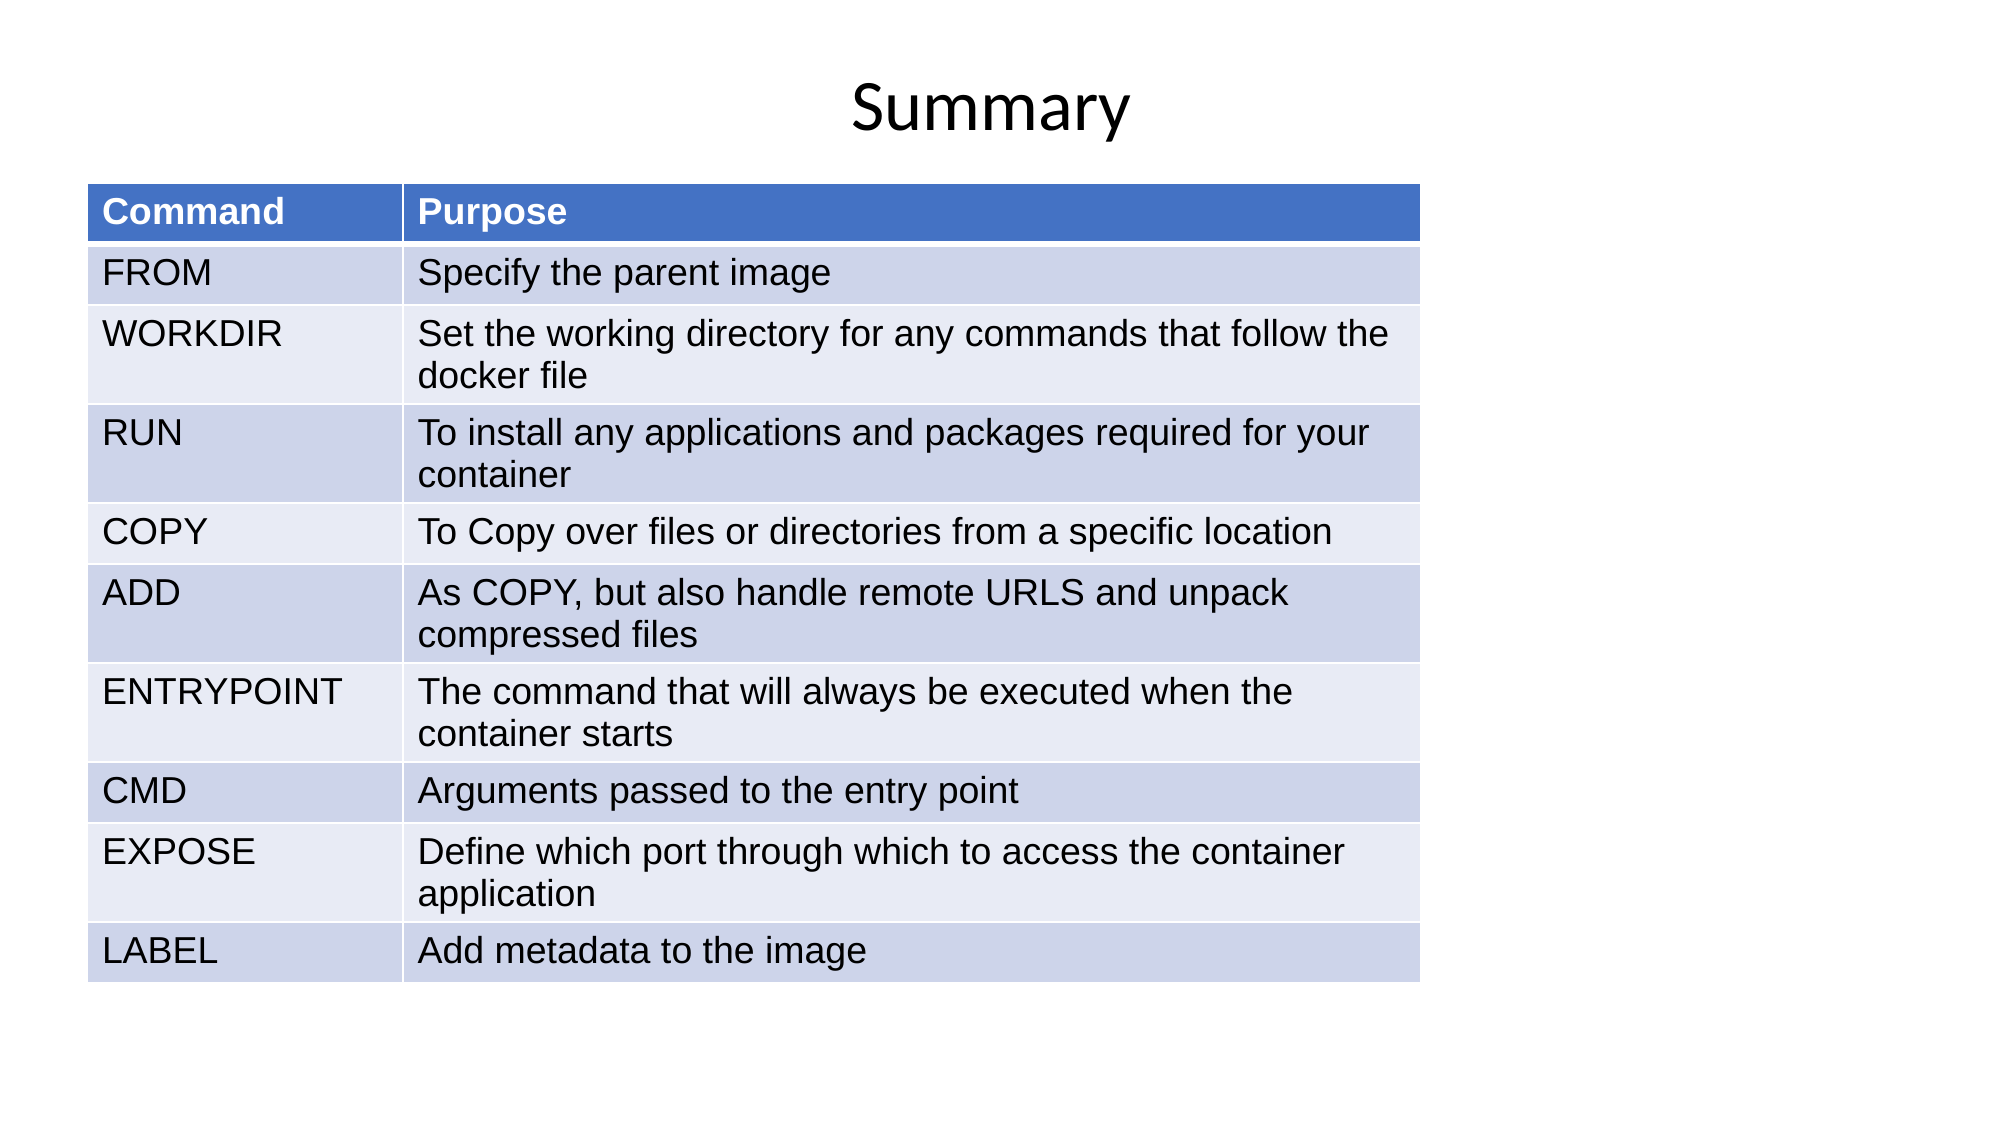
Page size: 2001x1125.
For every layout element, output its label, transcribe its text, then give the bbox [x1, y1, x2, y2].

table_cell WORKDIR [88, 306, 402, 403]
table_cell To install any applications and packages required for your container [404, 405, 1420, 502]
table_cell Arguments passed to the entry point [404, 763, 1420, 822]
table_header Command [88, 184, 402, 241]
table_cell Add metadata to the image [404, 923, 1420, 982]
table_cell CMD [88, 763, 402, 822]
table_cell COPY [88, 504, 402, 563]
table_cell Define which port through which to access the container application [404, 824, 1420, 921]
table_cell To Copy over files or directories from a specific location [404, 504, 1420, 563]
table_cell LABEL [88, 923, 402, 982]
table_cell The command that will always be executed when the container starts [404, 664, 1420, 761]
table_cell FROM [88, 247, 402, 304]
table_header Purpose [404, 184, 1420, 241]
table_cell EXPOSE [88, 824, 402, 921]
table_cell Specify the parent image [404, 247, 1420, 304]
table_cell ENTRYPOINT [88, 664, 402, 761]
table_cell ADD [88, 565, 402, 662]
table_cell RUN [88, 405, 402, 502]
title Summary [137, 59, 1863, 154]
table_cell Set the working directory for any commands that follow the docker file [404, 306, 1420, 403]
table_cell As COPY, but also handle remote URLS and unpack compressed files [404, 565, 1420, 662]
